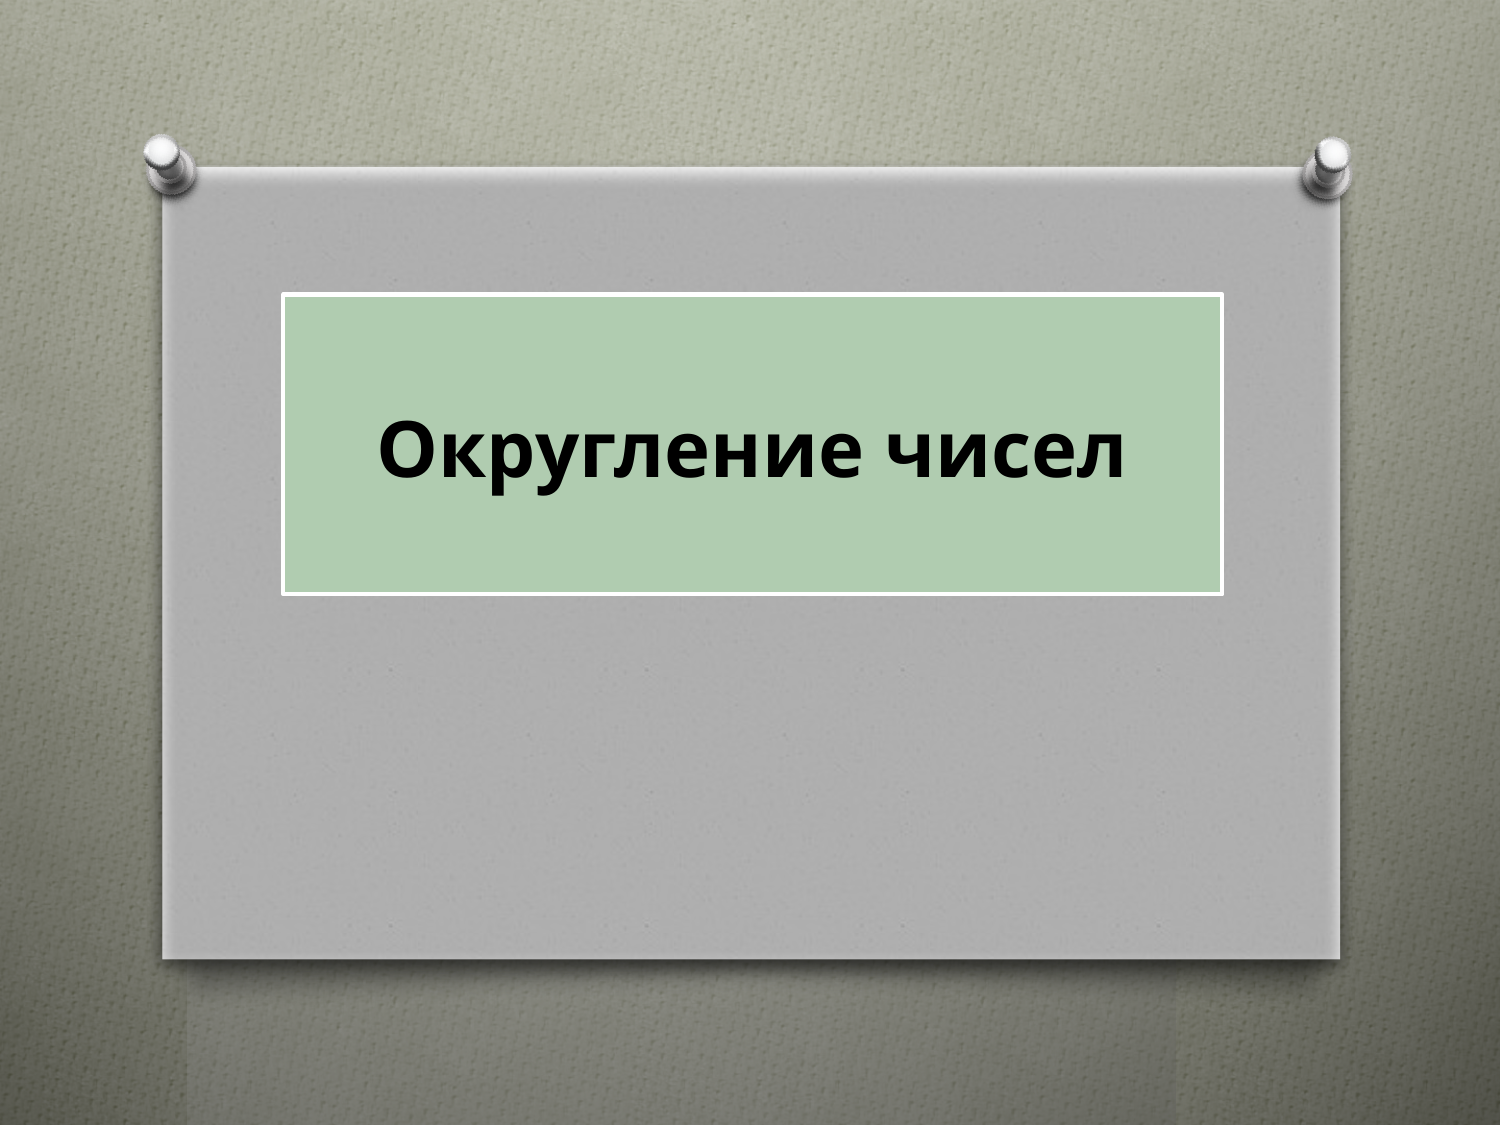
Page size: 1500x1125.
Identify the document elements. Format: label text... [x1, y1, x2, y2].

picture [1274, 109, 1396, 230]
picture [112, 100, 235, 224]
title Округление чисел [281, 292, 1224, 596]
